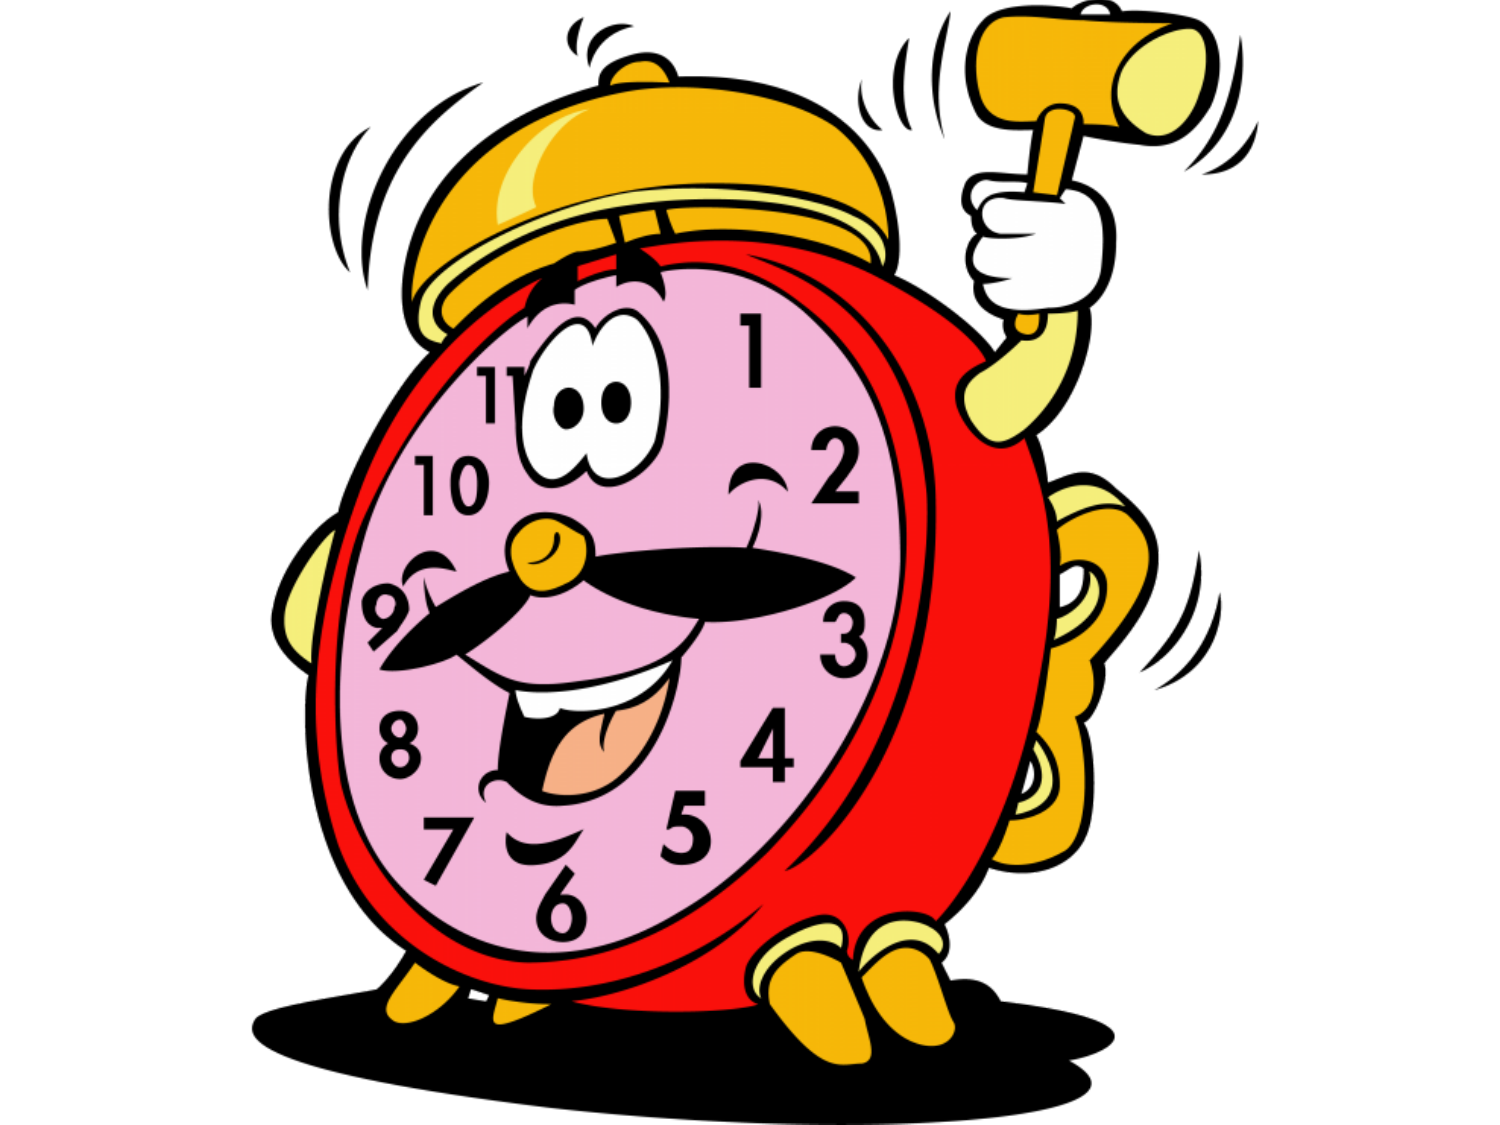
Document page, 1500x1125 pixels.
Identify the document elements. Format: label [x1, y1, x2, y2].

picture [152, 0, 1292, 1125]
